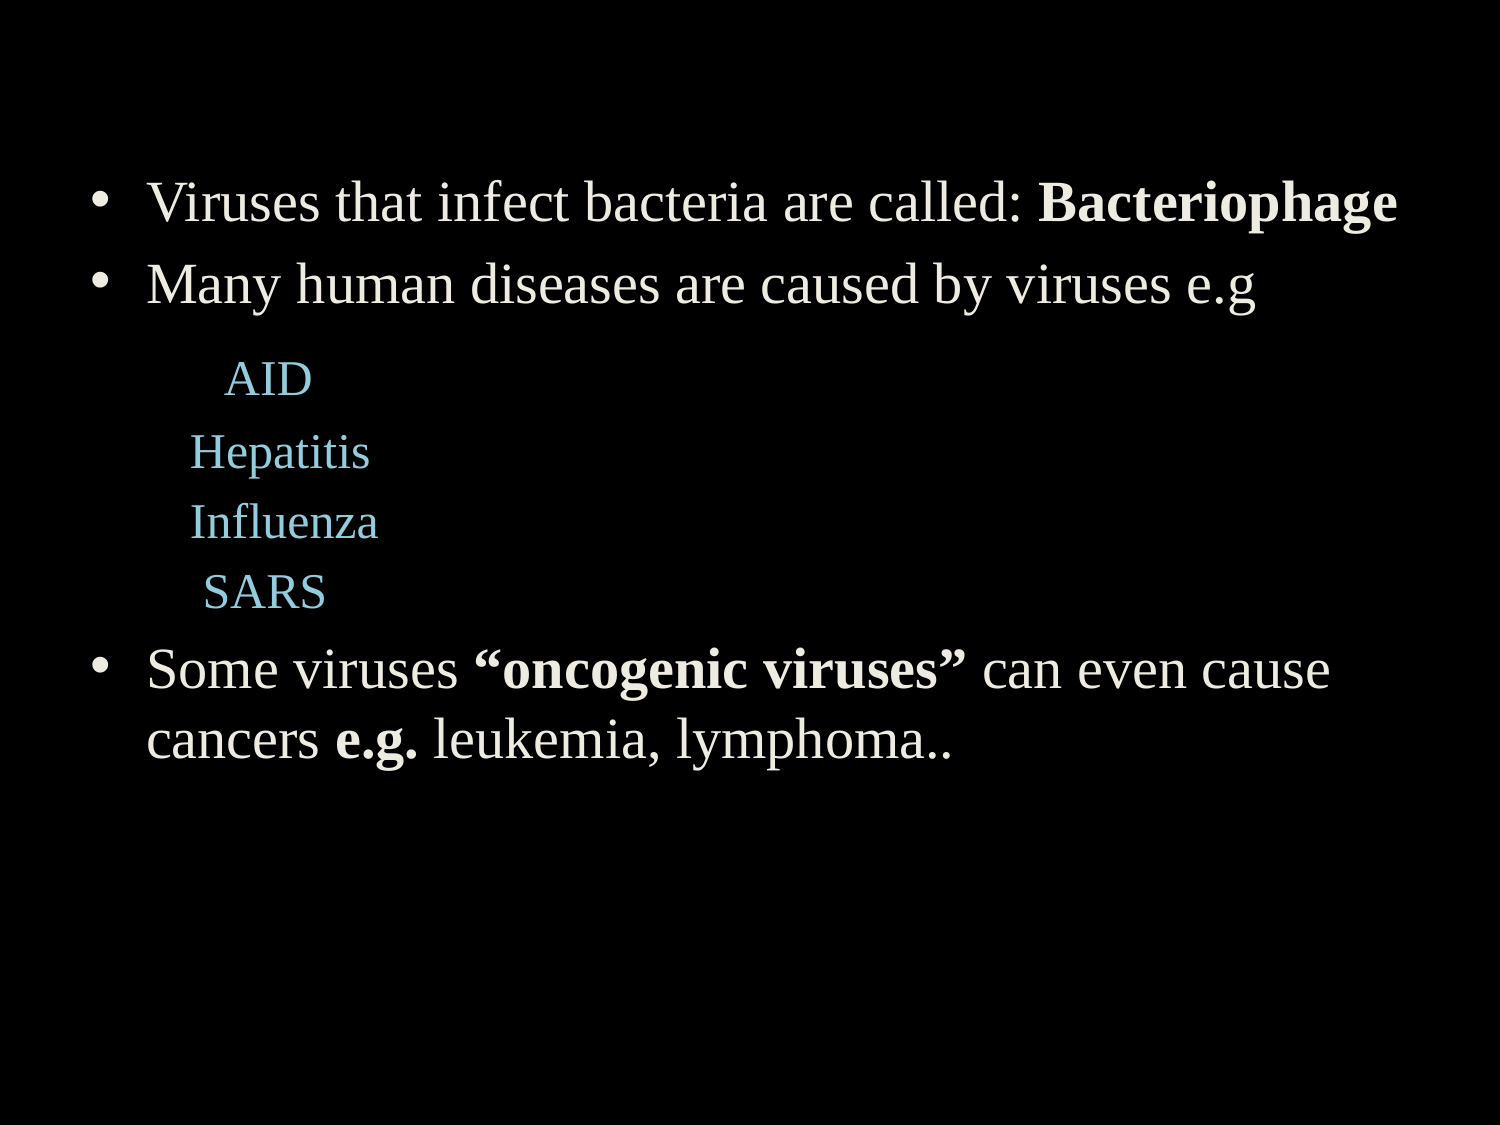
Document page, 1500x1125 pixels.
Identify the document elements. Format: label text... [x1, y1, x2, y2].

list Viruses that infect bacteria are called: Bacteriophage Many human diseases are caused by viruses e.g AID Hepatitis Influenza SARS Some viruses “oncogenic viruses” can even cause cancers e.g. leukemia, lymphoma.. [75, 155, 1425, 1078]
